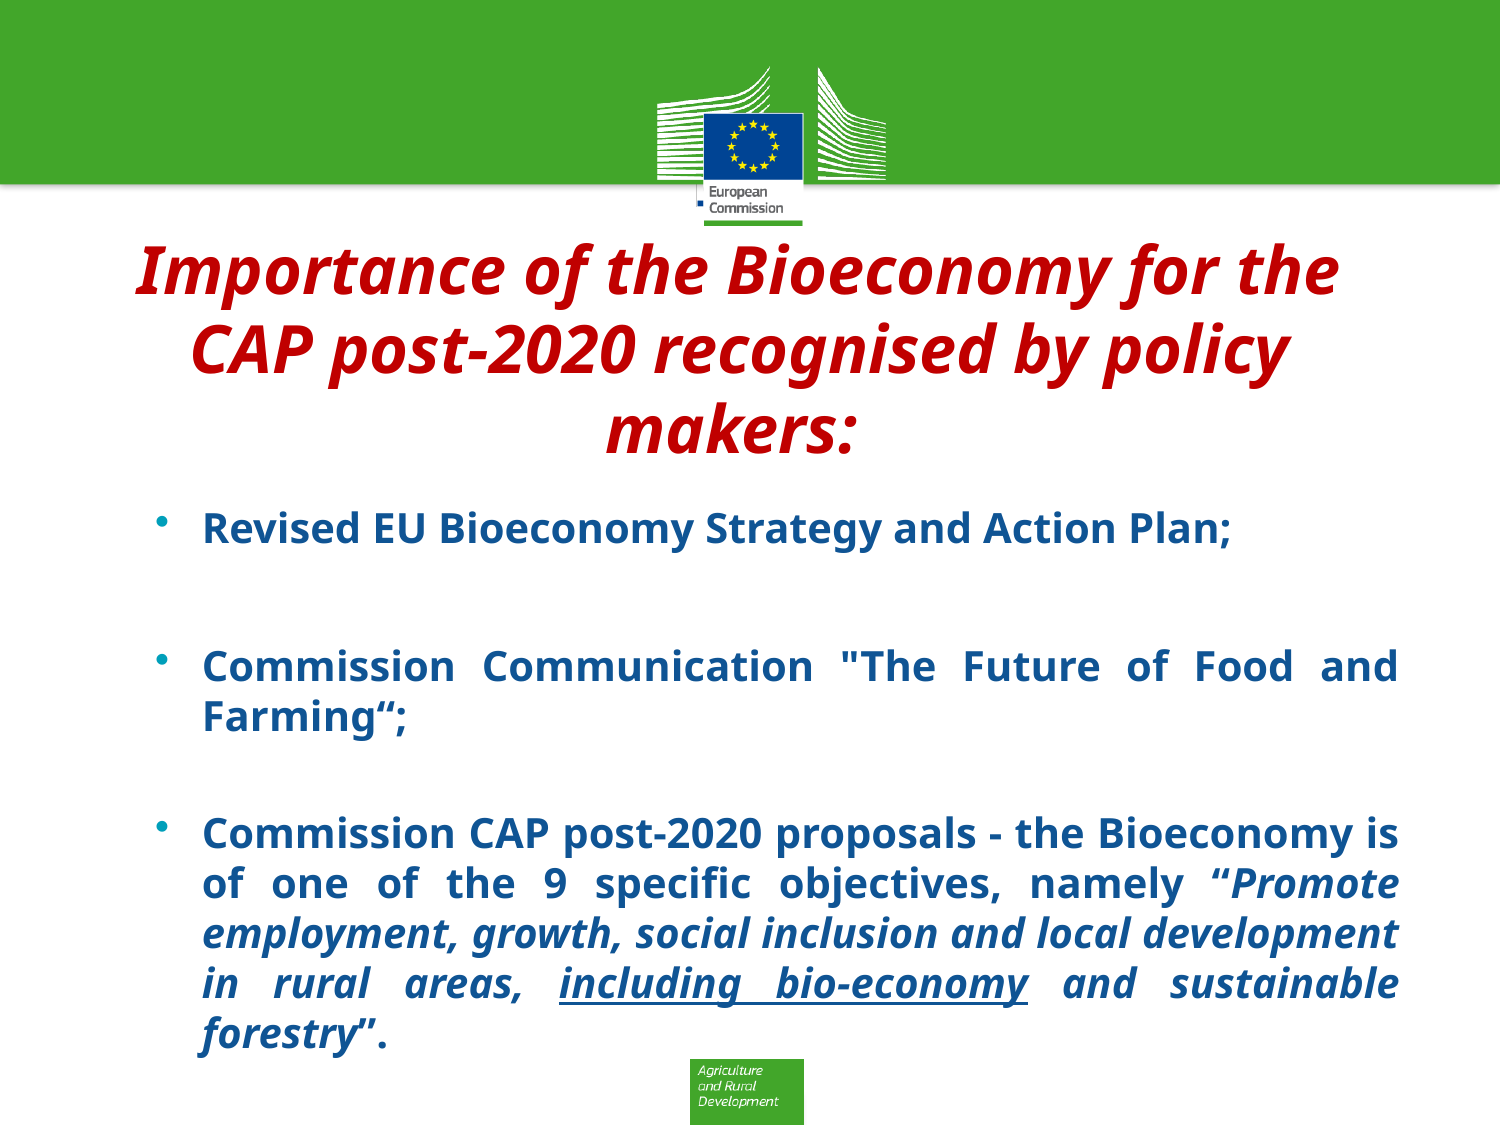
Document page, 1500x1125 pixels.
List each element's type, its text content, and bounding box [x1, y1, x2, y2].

picture [620, 66, 886, 219]
list Importance of the Bioeconomy for the CAP post-2020 recognised by policy makers: Revised EU Bioeconomy Strategy and Action Plan; Commission Communication "The Future of Food and Farming“; Commission CAP post-2020 proposals - the Bioeconomy is of one of the 9 specific objectives, namely “Promote employment, growth, social inclusion and local development in rural areas, including bio-economy and sustainable forestry”. [64, 219, 1415, 1047]
picture [690, 1059, 804, 1125]
